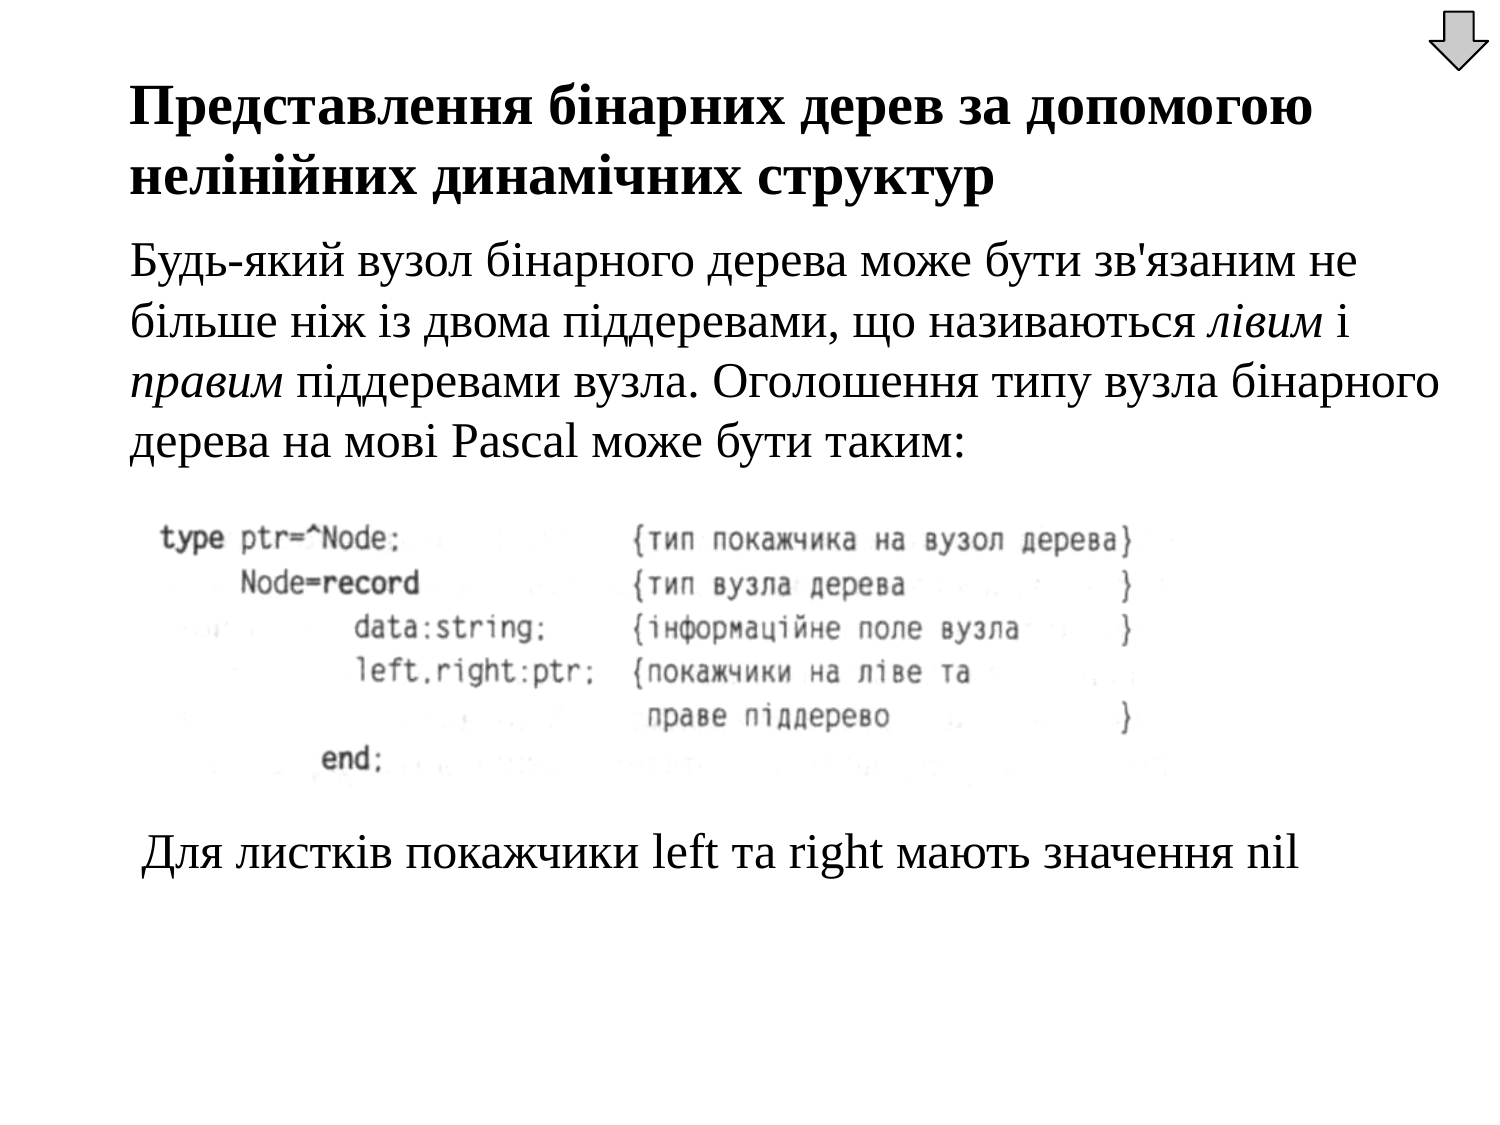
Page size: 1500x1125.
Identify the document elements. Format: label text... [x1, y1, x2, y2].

list Представлення бінарних дерев за допомогою нелінійних динамічних структур Будь-який вузол бінарного дерева може бути зв'язаним не більше ніж із двома піддеревами, що називаються лівим і правим піддеревами вузла. Оголошення типу вузла бінарного дерева на мові Pascal може бути таким: [0, 58, 1500, 480]
picture [123, 516, 1176, 788]
text_box Для листків покажчики left та right мають значення nil [126, 810, 1328, 886]
text_box [1429, 11, 1489, 71]
